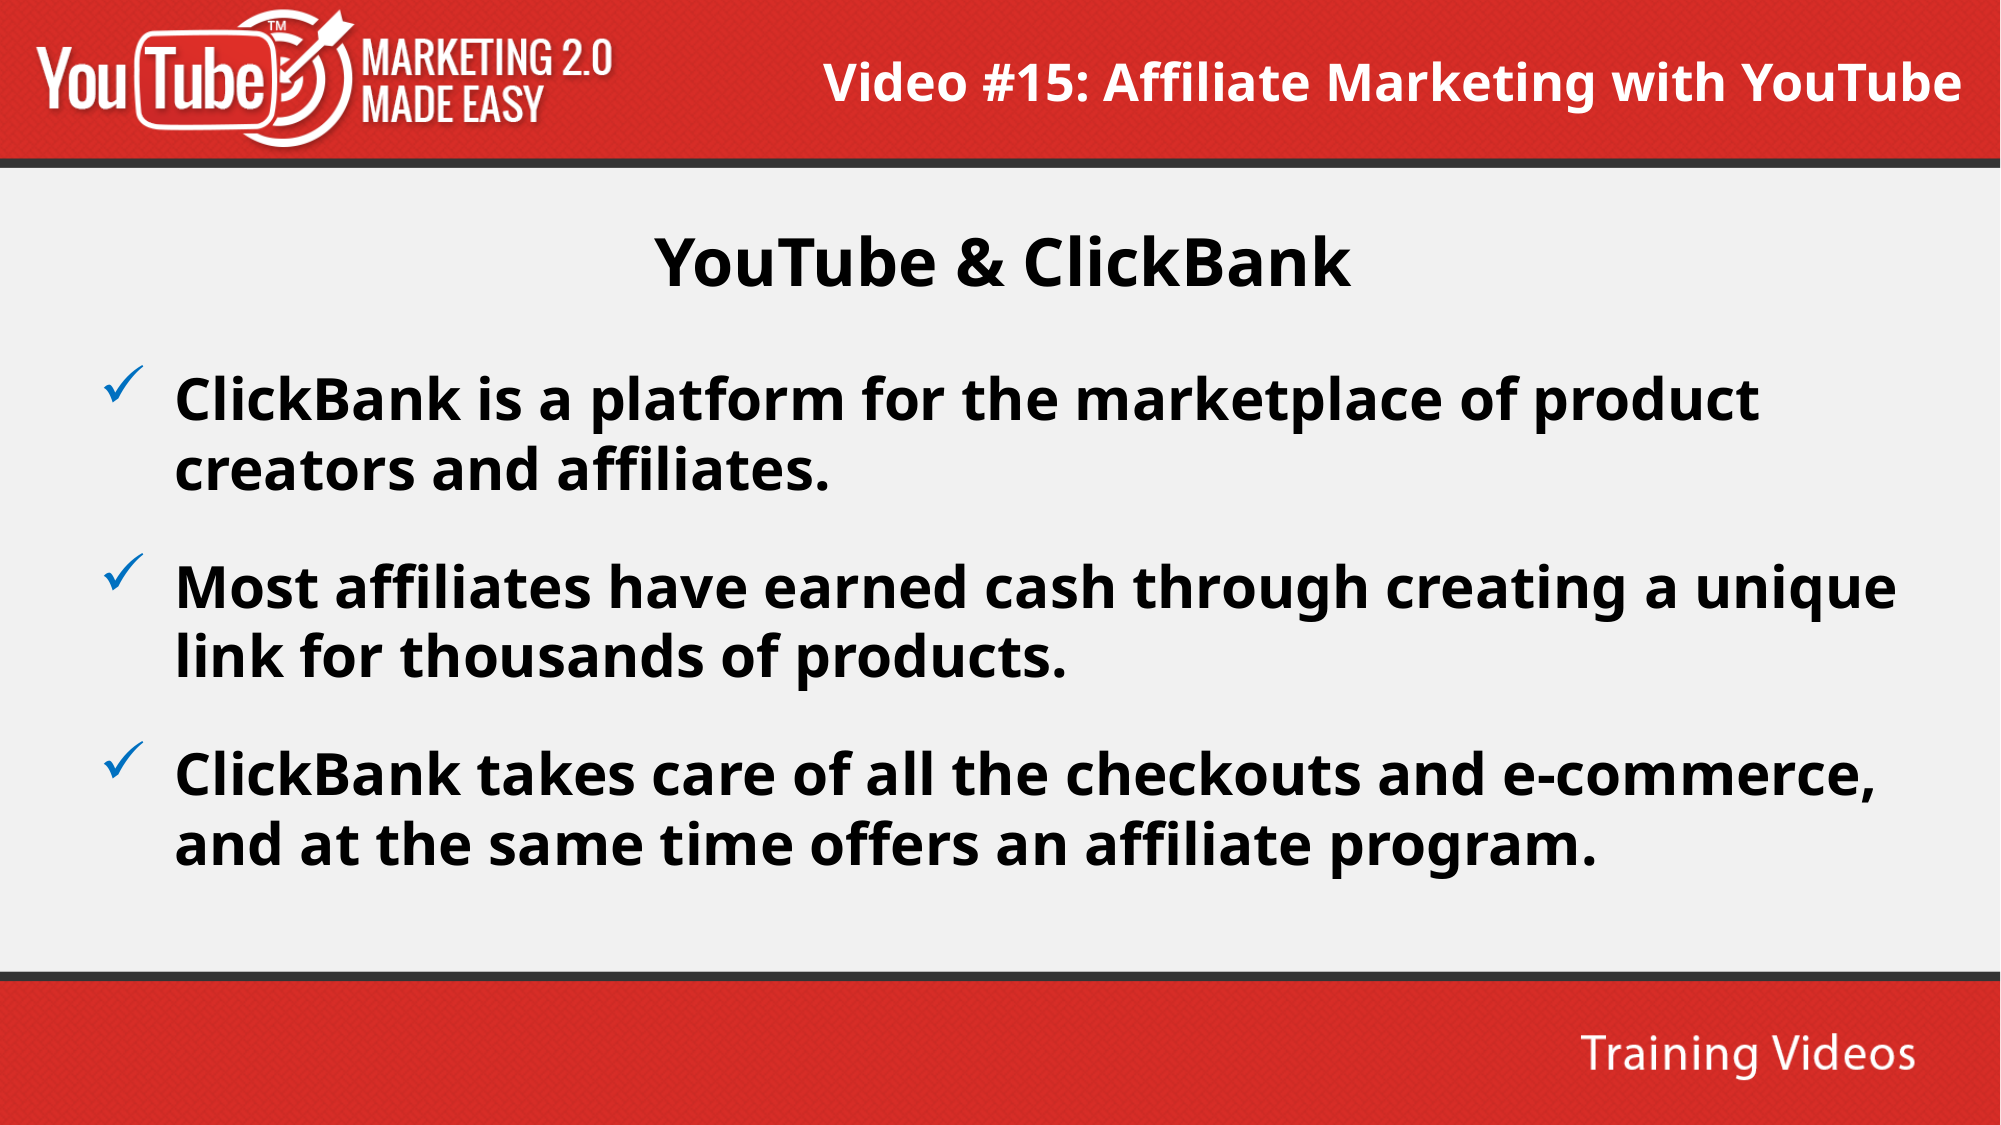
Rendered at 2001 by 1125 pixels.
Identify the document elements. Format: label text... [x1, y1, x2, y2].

text_box Most affiliates have earned cash through creating a unique link for thousands of products. [84, 542, 1937, 697]
text_box YouTube & ClickBank [84, 212, 1922, 307]
picture [0, 0, 2001, 1125]
text_box ClickBank takes care of all the checkouts and e-commerce, and at the same time offers an affiliate program. [84, 729, 1937, 885]
text_box Video #15: Affiliate Marketing with YouTube [725, 41, 1979, 119]
text_box ClickBank is a platform for the marketplace of product creators and affiliates. [84, 354, 1939, 510]
